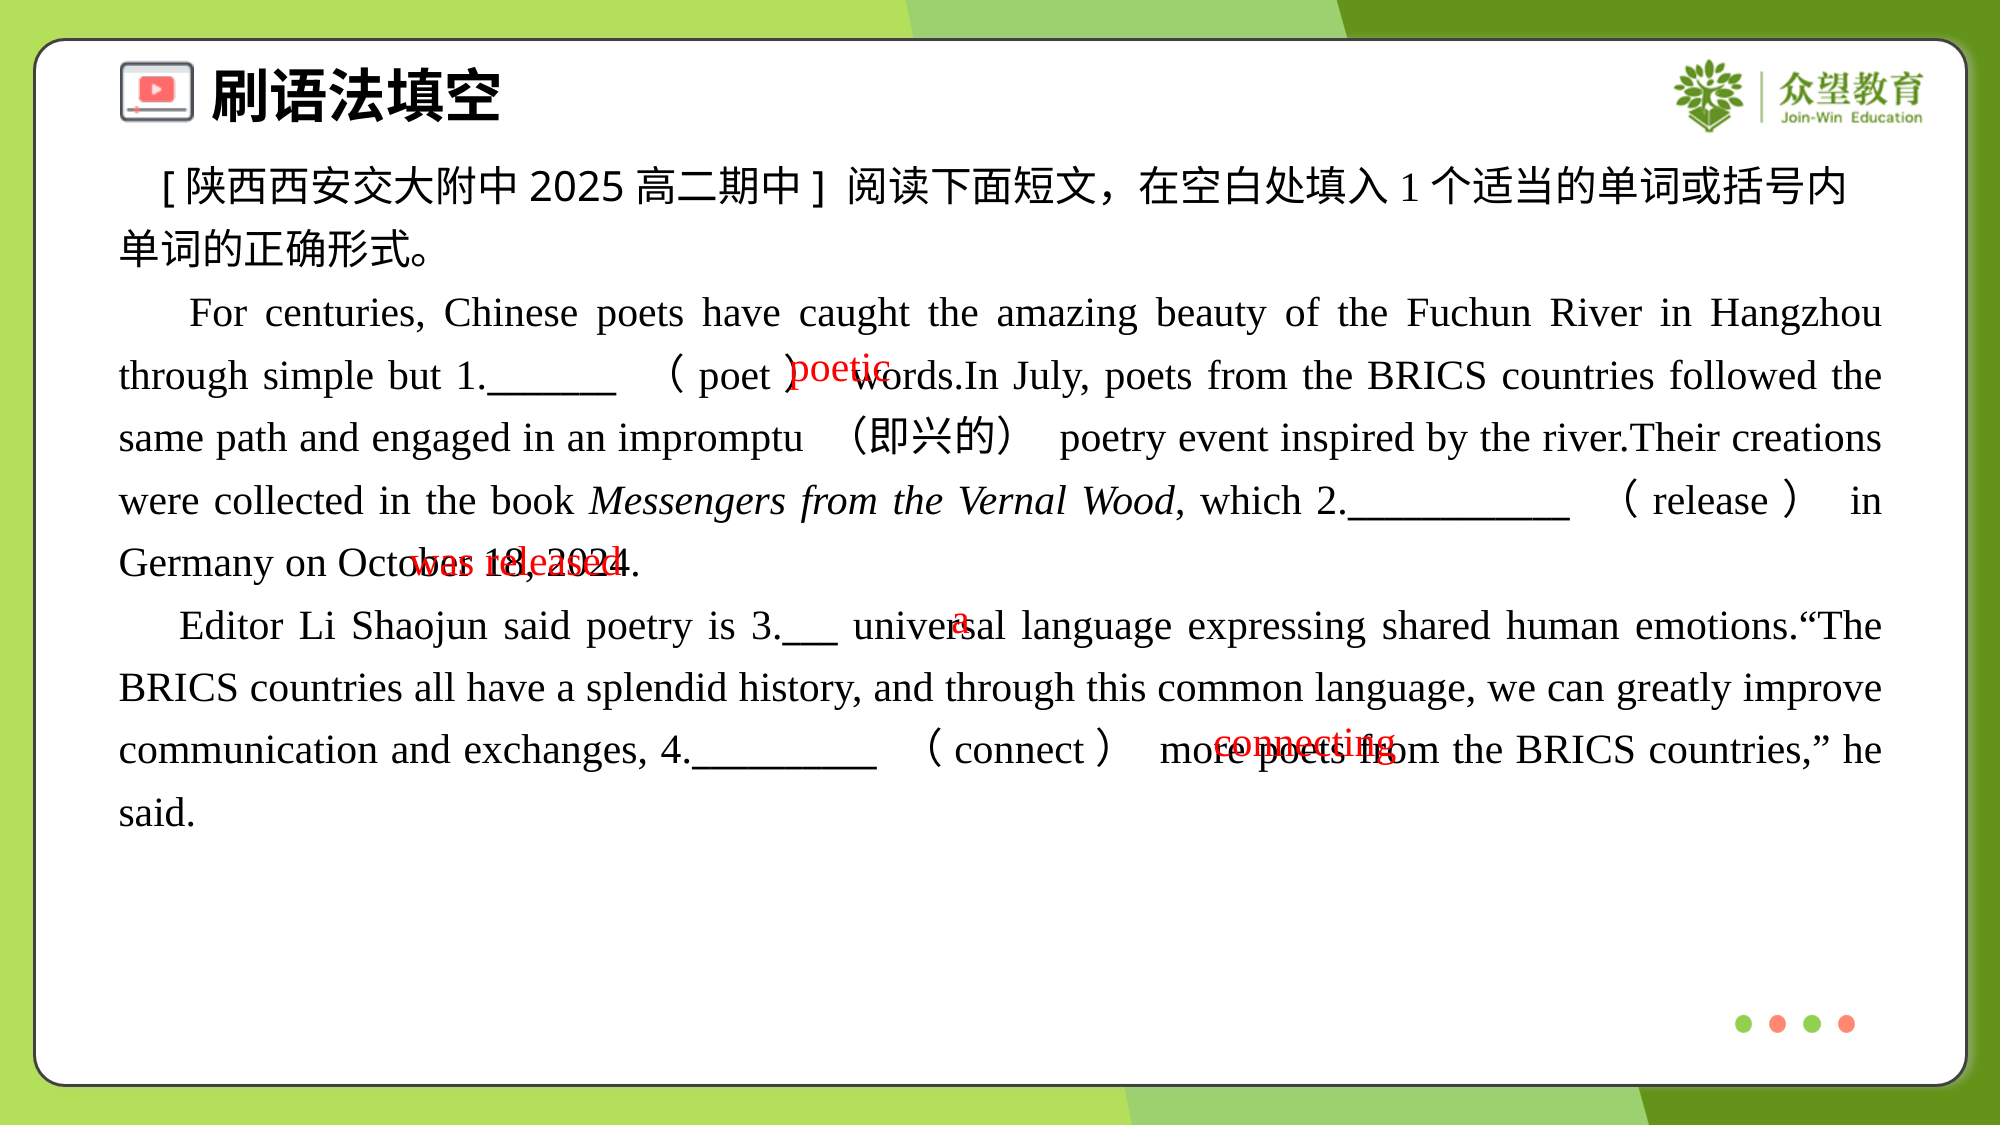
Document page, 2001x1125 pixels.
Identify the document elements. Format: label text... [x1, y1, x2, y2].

text_box poetic [784, 326, 896, 385]
text_box was released [399, 521, 632, 579]
text_box a [946, 578, 975, 637]
picture [0, 0, 2000, 1125]
text_box connecting [1209, 701, 1401, 760]
text_box [陕西西安交大附中2025高二期中] 阅读下面短文，在空白处填入1个适当的单词或括号内单词的正确形式。 For centuries, Chinese poets have caught the amazing beauty of the Fuchun River in Hangzhou through simple but 1._______ （poet） words.In July, poets from the BRICS countries followed the same path and engaged in an impromptu （即兴的） poetry event inspired by the river.Their creations were collected in the book Messengers from the Vernal Wood, which 2.____________ （release） in Germany on October 18, 2024. Editor Li Shaojun said poetry is 3.___ universal language expressing shared human emotions.“The BRICS countries all have a splendid history, and through this common language, we can greatly improve communication and exchanges, 4.__________ （connect） more poets from the BRICS countries,” he said. [118, 147, 1883, 836]
